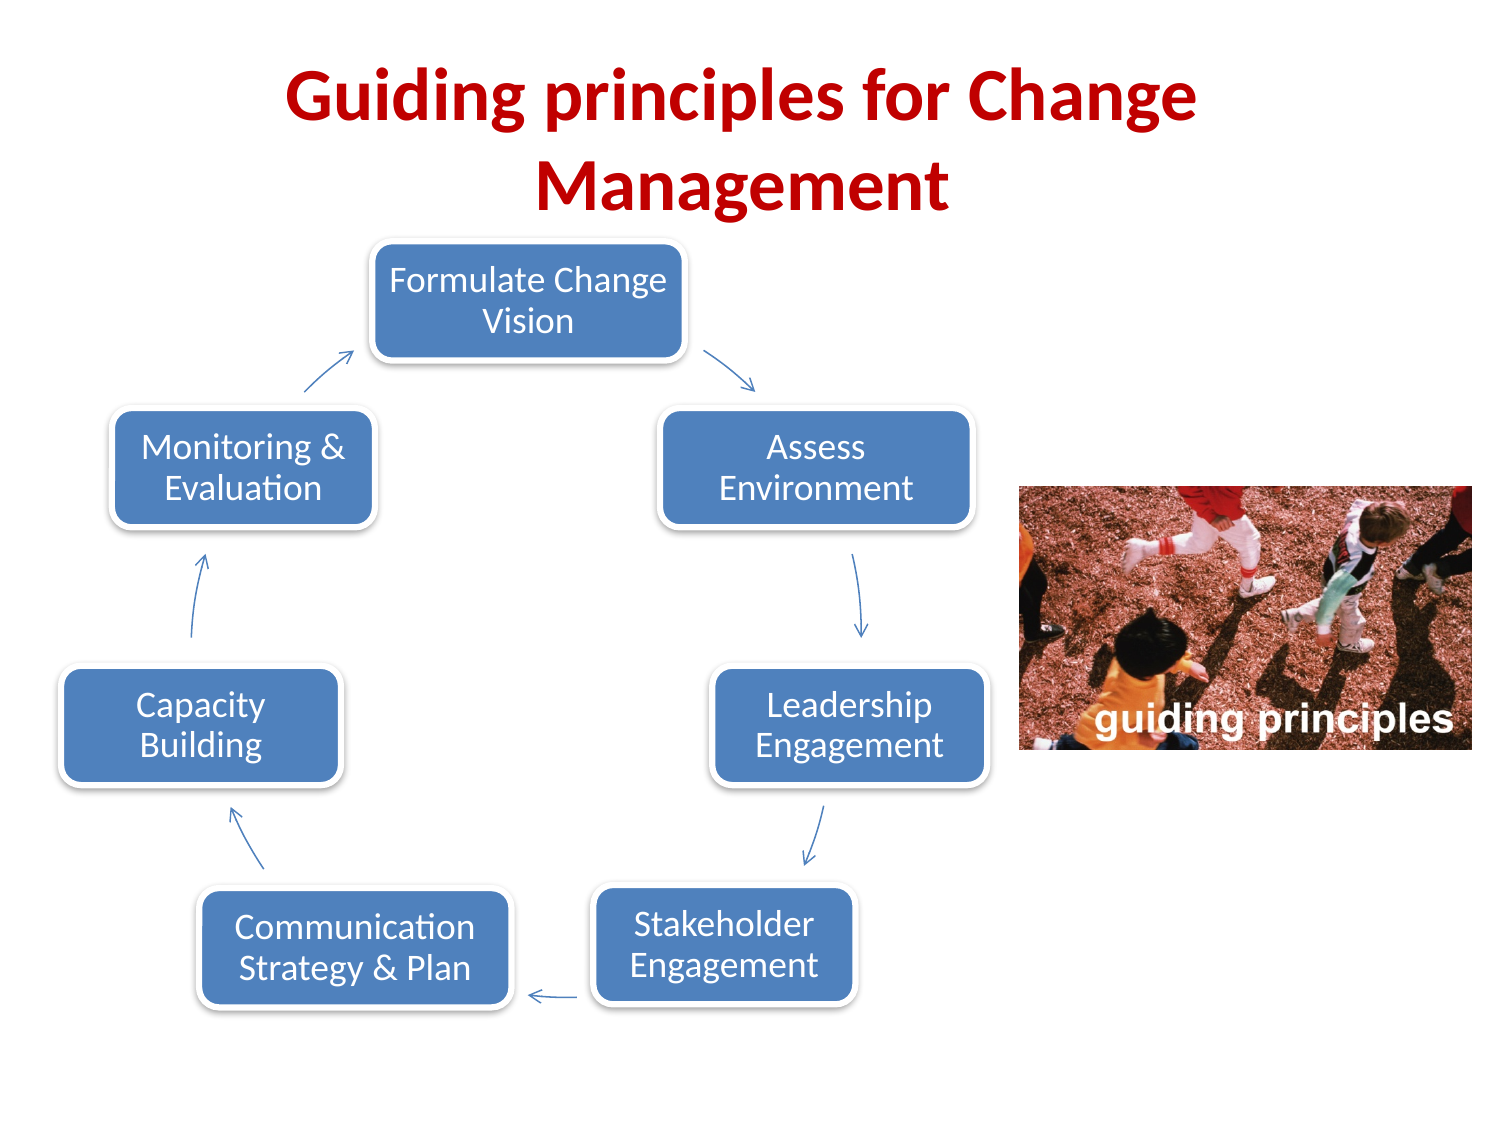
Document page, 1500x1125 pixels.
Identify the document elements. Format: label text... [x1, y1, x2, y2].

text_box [11, 240, 1044, 1009]
title Guiding principles for Change Management [75, 45, 1425, 233]
picture [1019, 486, 1472, 751]
